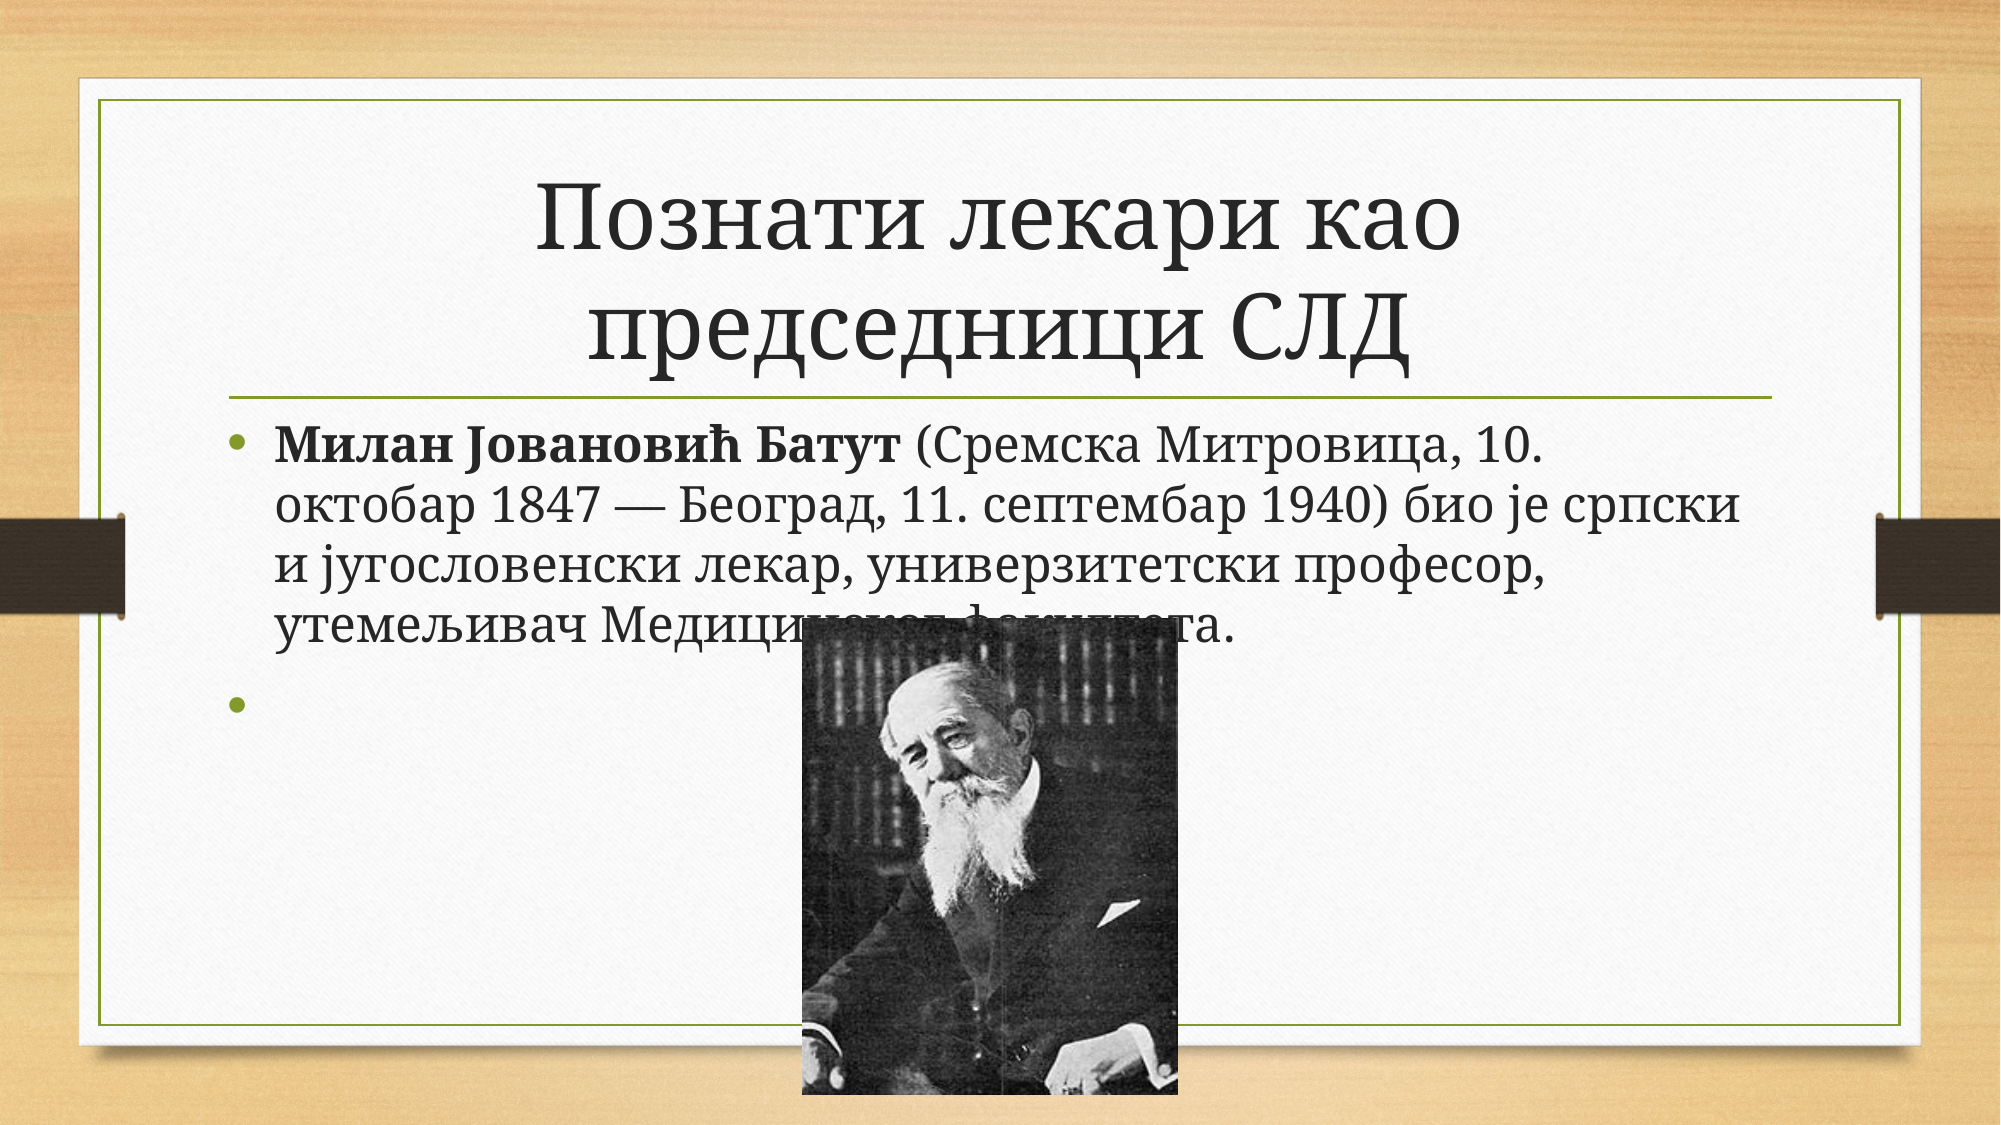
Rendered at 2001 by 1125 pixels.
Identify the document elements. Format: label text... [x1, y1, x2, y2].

picture [0, 0, 2001, 1125]
title Познати лекари као председници СЛД [212, 161, 1788, 322]
list Милан Јовановић Батут (Сремска Митровица, 10. октобар 1847 — Београд, 11. септембар 1940) био је српски и југословенски лекар, универзитетски професор, утемељивач Медицинског факултета. [212, 322, 1788, 964]
